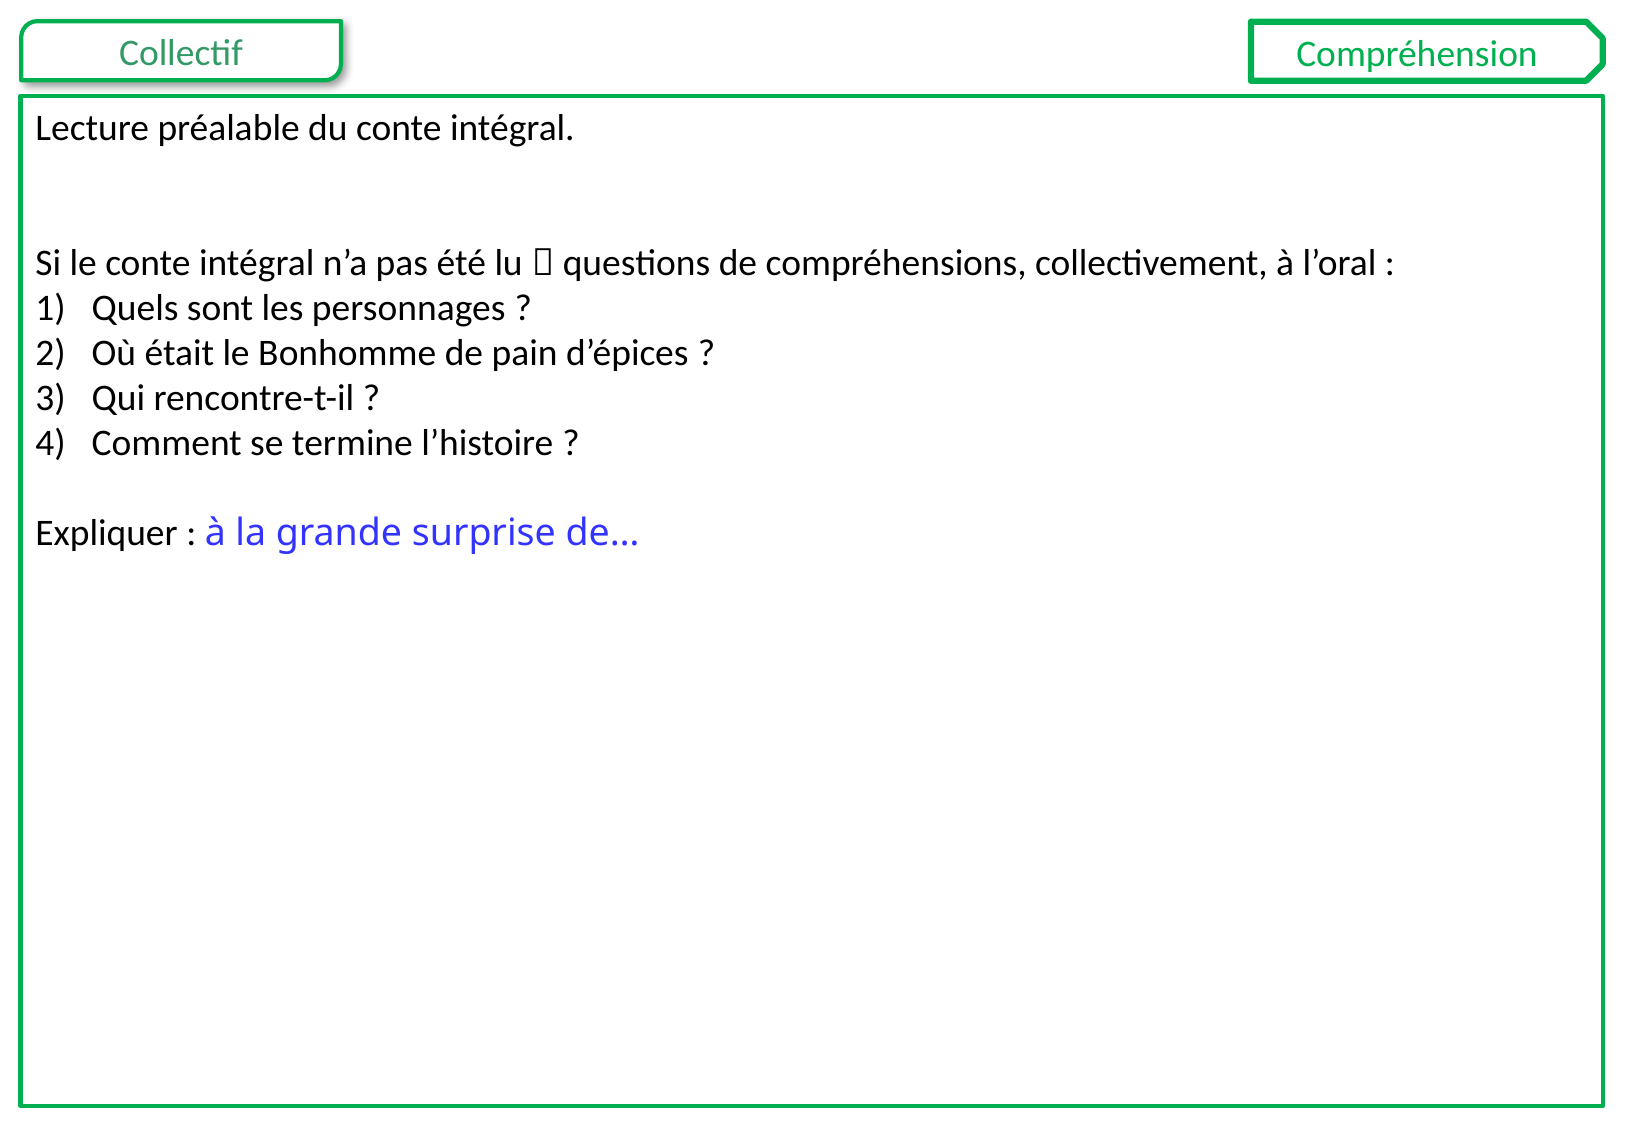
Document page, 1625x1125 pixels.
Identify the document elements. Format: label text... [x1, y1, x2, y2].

list Compréhension [1250, 21, 1584, 81]
list Lecture préalable du conte intégral. Si le conte intégral n’a pas été lu  questions de compréhensions, collectivement, à l’oral : Quels sont les personnages ? Où était le Bonhomme de pain d’épices ? Qui rencontre-t-il ? Comment se termine l’histoire ? Expliquer : à la grande surprise de… [18, 94, 1605, 1108]
